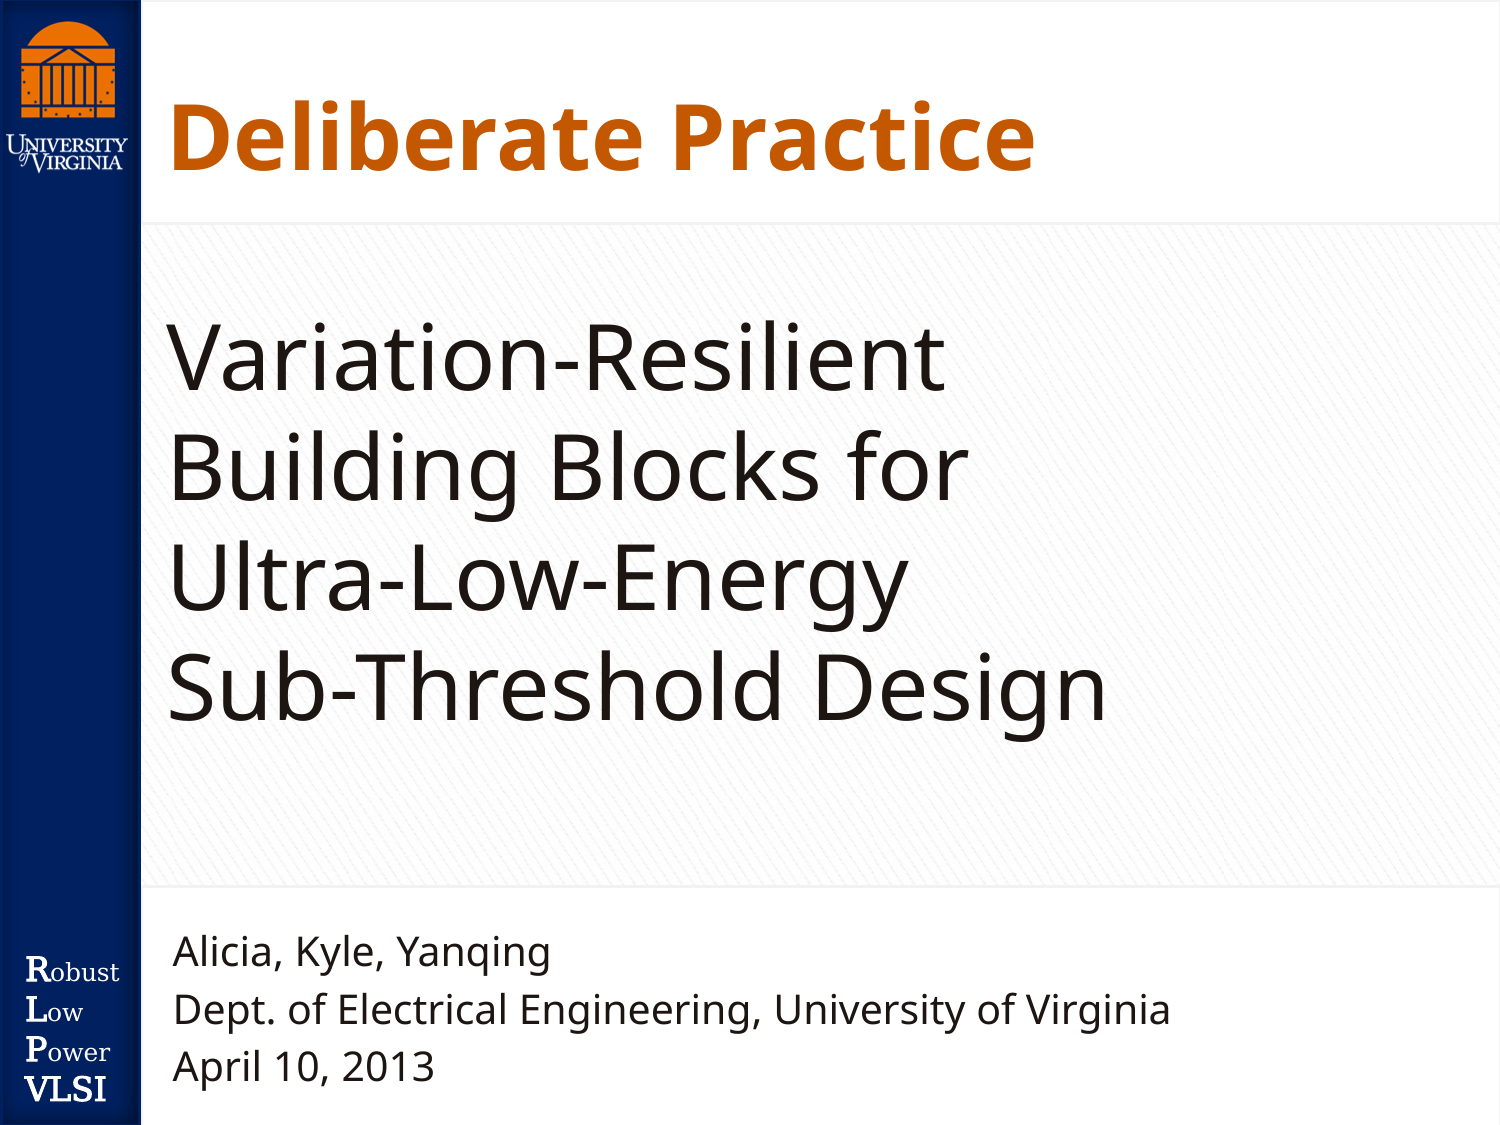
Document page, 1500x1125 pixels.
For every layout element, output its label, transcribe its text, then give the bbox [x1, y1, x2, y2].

title Deliberate Practice Variation-Resilient Building Blocks for Ultra-Low-Energy Sub-Threshold Design [151, 295, 1500, 857]
subtitle Alicia, Kyle, Yanqing Dept. of Electrical Engineering, University of Virginia April 10, 2013 [157, 918, 1263, 1100]
picture [0, 0, 141, 1125]
